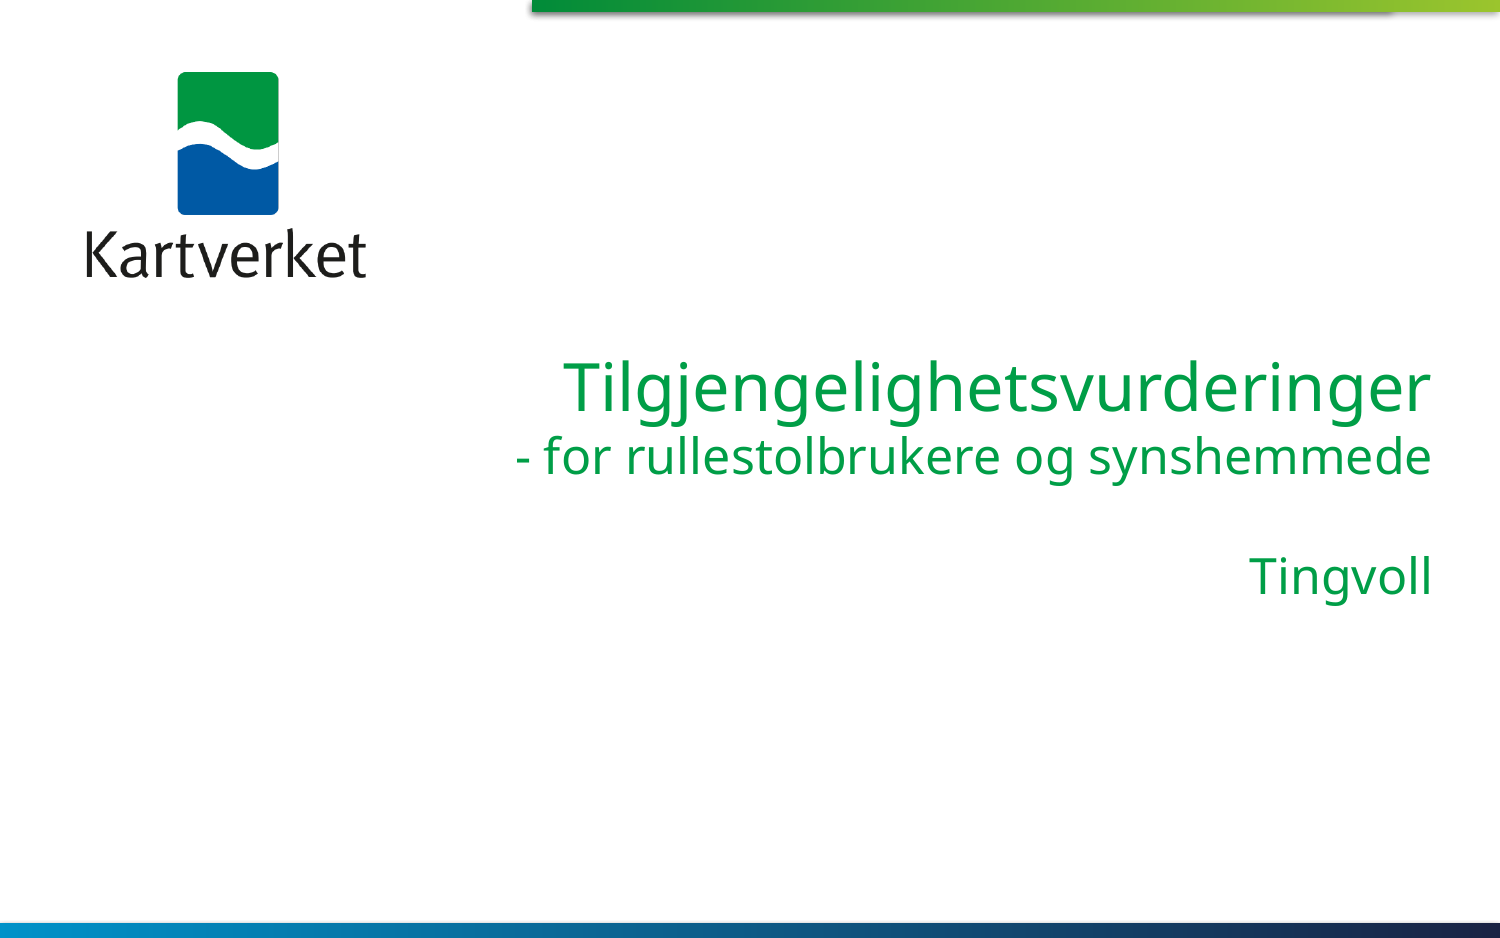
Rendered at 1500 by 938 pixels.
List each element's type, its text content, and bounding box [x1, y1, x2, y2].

text_box Tilgjengelighetsvurderinger - for rullestolbrukere og synshemmede Tingvoll [66, 337, 1449, 613]
